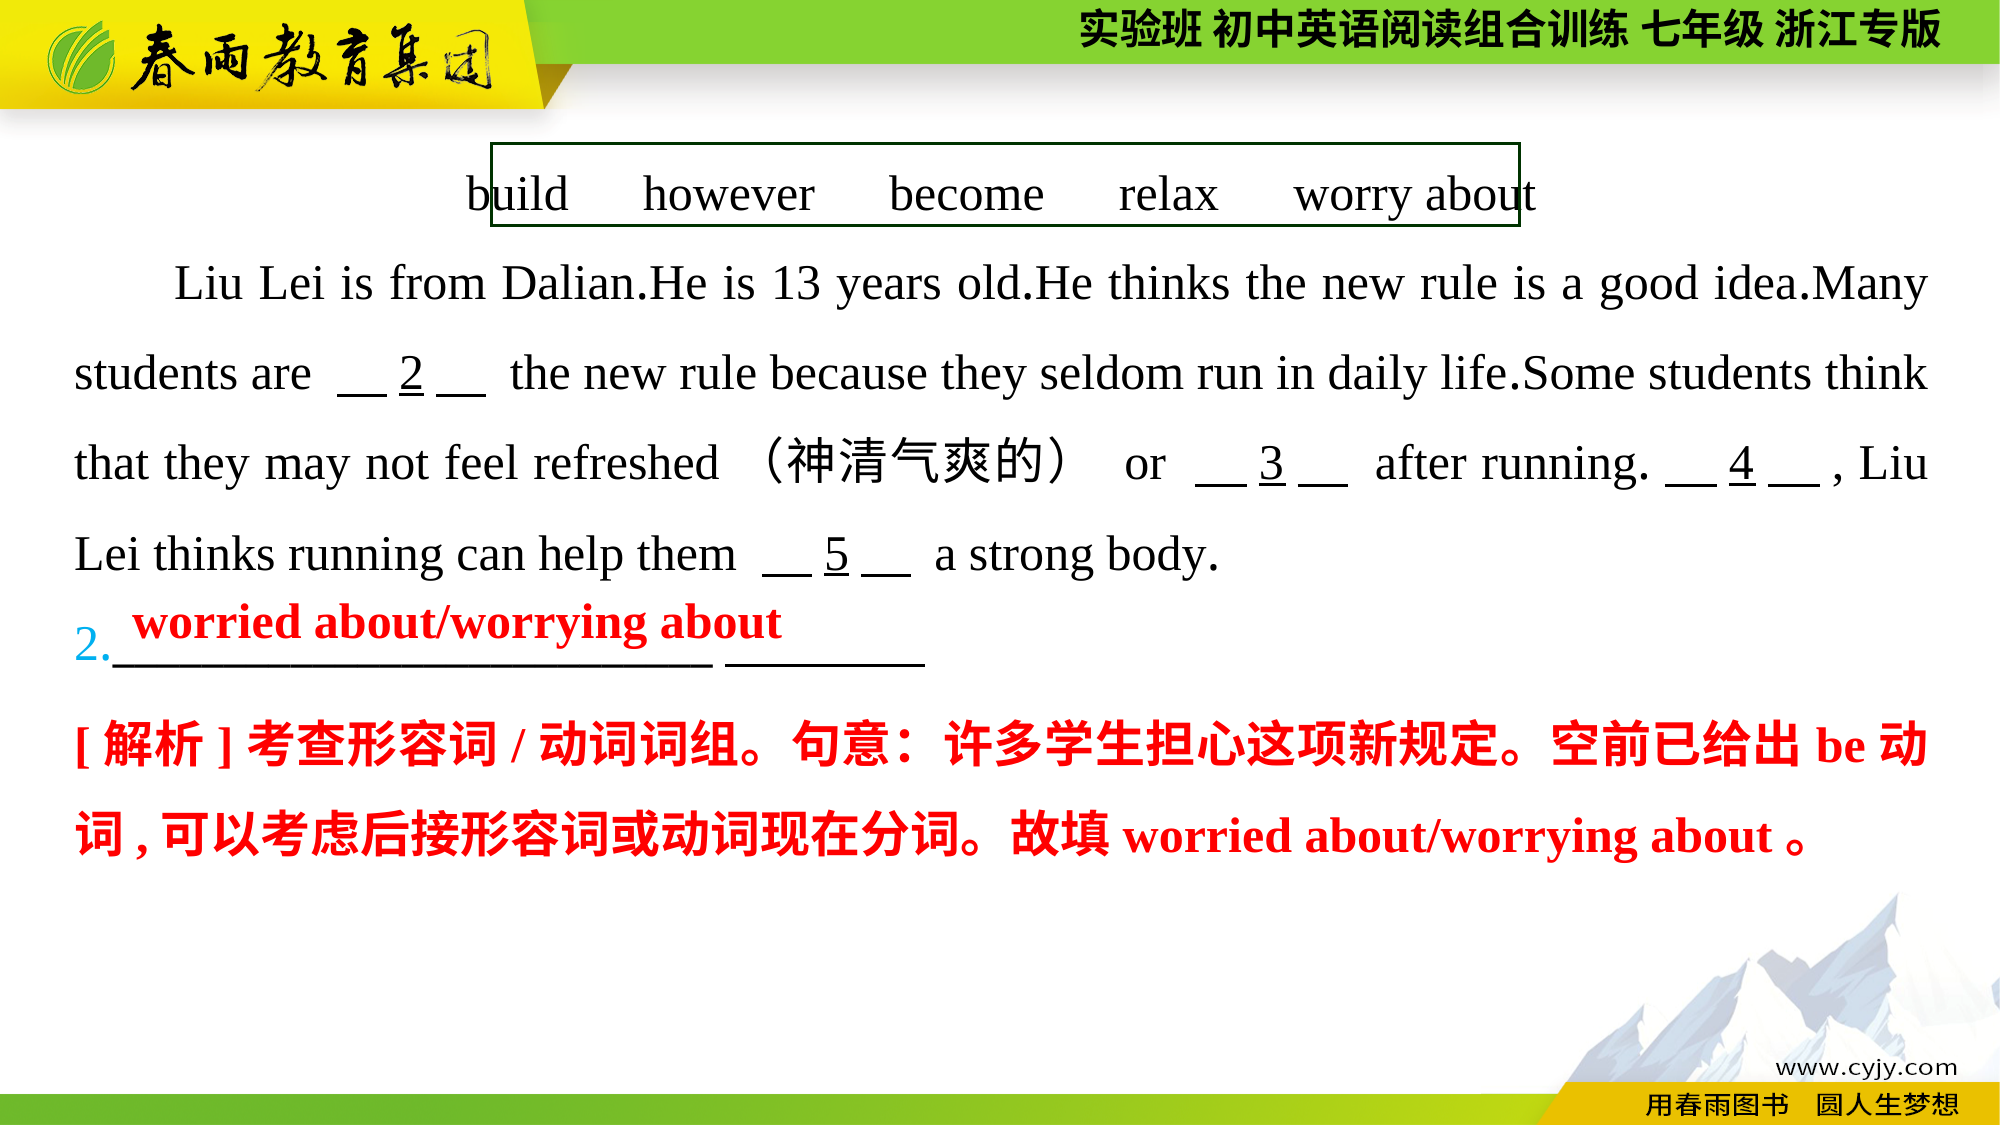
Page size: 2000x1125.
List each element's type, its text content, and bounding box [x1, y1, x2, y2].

list build however become relax worry about Liu Lei is from Dalian.He is 13 years old.He thinks the new rule is a good idea.Many students are 2 the new rule because they seldom run in daily life.Some students think that they may not feel refreshed（神清气爽的） or 3 after running. 4 , Liu Lei thinks running can help them 5 a strong body. 2.___________________________ [59, 122, 1944, 675]
text_box worried about/worrying about [117, 581, 798, 656]
text_box [解析]考查形容词/动词词组。句意：许多学生担心这项新规定。空前已给出be动词,可以考虑后接形容词或动词现在分词。故填worried about/worrying about。 [59, 675, 1944, 870]
text_box [491, 143, 1520, 226]
picture [0, 0, 2000, 1125]
